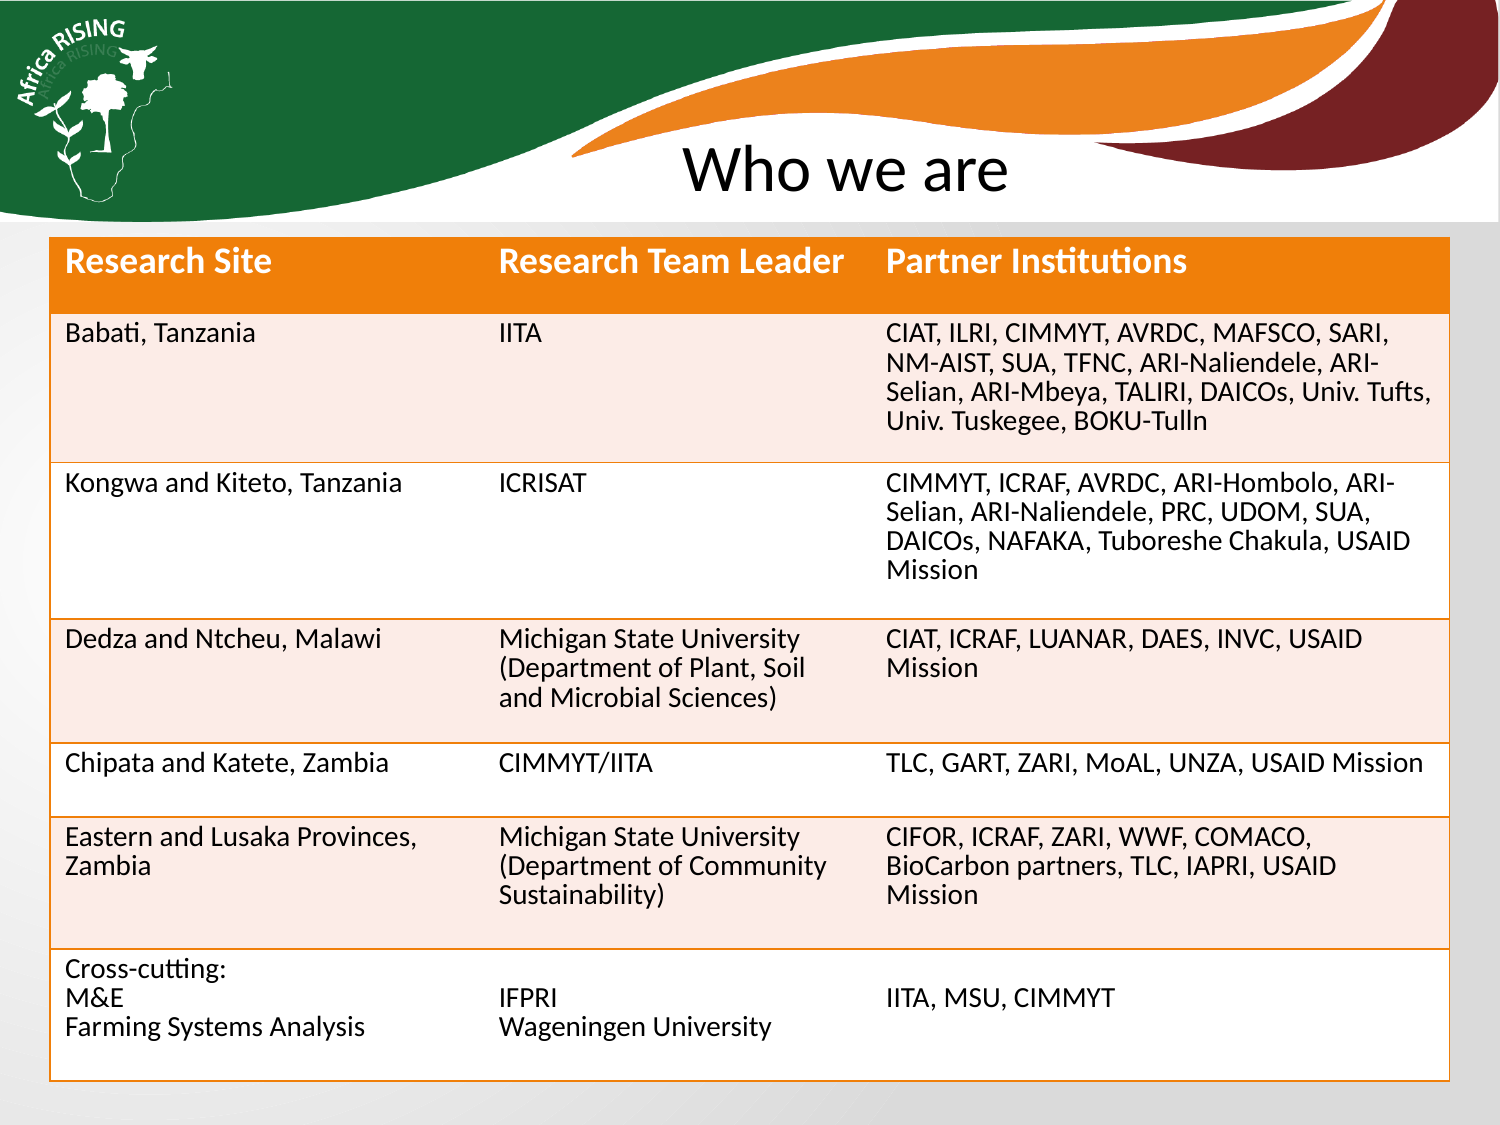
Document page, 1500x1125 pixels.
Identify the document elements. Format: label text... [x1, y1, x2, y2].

table_cell CIAT, ILRI, CIMMYT, AVRDC, MAFSCO, SARI, NM-AIST, SUA, TFNC, ARI-Naliendele, ARI-Selian, ARI-Mbeya, TALIRI, DAICOs, Univ. Tufts, Univ. Tuskegee, BOKU-Tulln [871, 314, 1449, 462]
table_cell IFPRI Wageningen University [484, 950, 871, 1080]
table_header Partner Institutions [871, 238, 1449, 313]
table_cell Michigan State University (Department of Community Sustainability) [484, 818, 871, 948]
table_cell CIAT, ICRAF, LUANAR, DAES, INVC, USAID Mission [871, 620, 1449, 742]
table_cell Eastern and Lusaka Provinces, Zambia [51, 818, 484, 948]
table_cell Dedza and Ntcheu, Malawi [51, 620, 484, 742]
table_cell IITA, MSU, CIMMYT [871, 950, 1449, 1080]
table_cell CIMMYT/IITA [484, 744, 871, 816]
table_cell Kongwa and Kiteto, Tanzania [51, 463, 484, 618]
table_header Research Site [51, 238, 484, 313]
table_cell Cross-cutting: M&E Farming Systems Analysis [51, 950, 484, 1080]
table_cell Michigan State University (Department of Plant, Soil and Microbial Sciences) [484, 620, 871, 742]
table_cell Babati, Tanzania [51, 314, 484, 462]
list Who we are [76, 117, 1025, 208]
table_cell CIMMYT, ICRAF, AVRDC, ARI-Hombolo, ARI-Selian, ARI-Naliendele, PRC, UDOM, SUA, DAICOs, NAFAKA, Tuboreshe Chakula, USAID Mission [871, 463, 1449, 618]
table_header Research Team Leader [484, 238, 871, 313]
table_cell TLC, GART, ZARI, MoAL, UNZA, USAID Mission [871, 744, 1449, 816]
table_cell ICRISAT [484, 463, 871, 618]
table_cell IITA [484, 314, 871, 462]
table_cell CIFOR, ICRAF, ZARI, WWF, COMACO, BioCarbon partners, TLC, IAPRI, USAID Mission [871, 818, 1449, 948]
table_cell Chipata and Katete, Zambia [51, 744, 484, 816]
picture [0, 0, 1499, 222]
